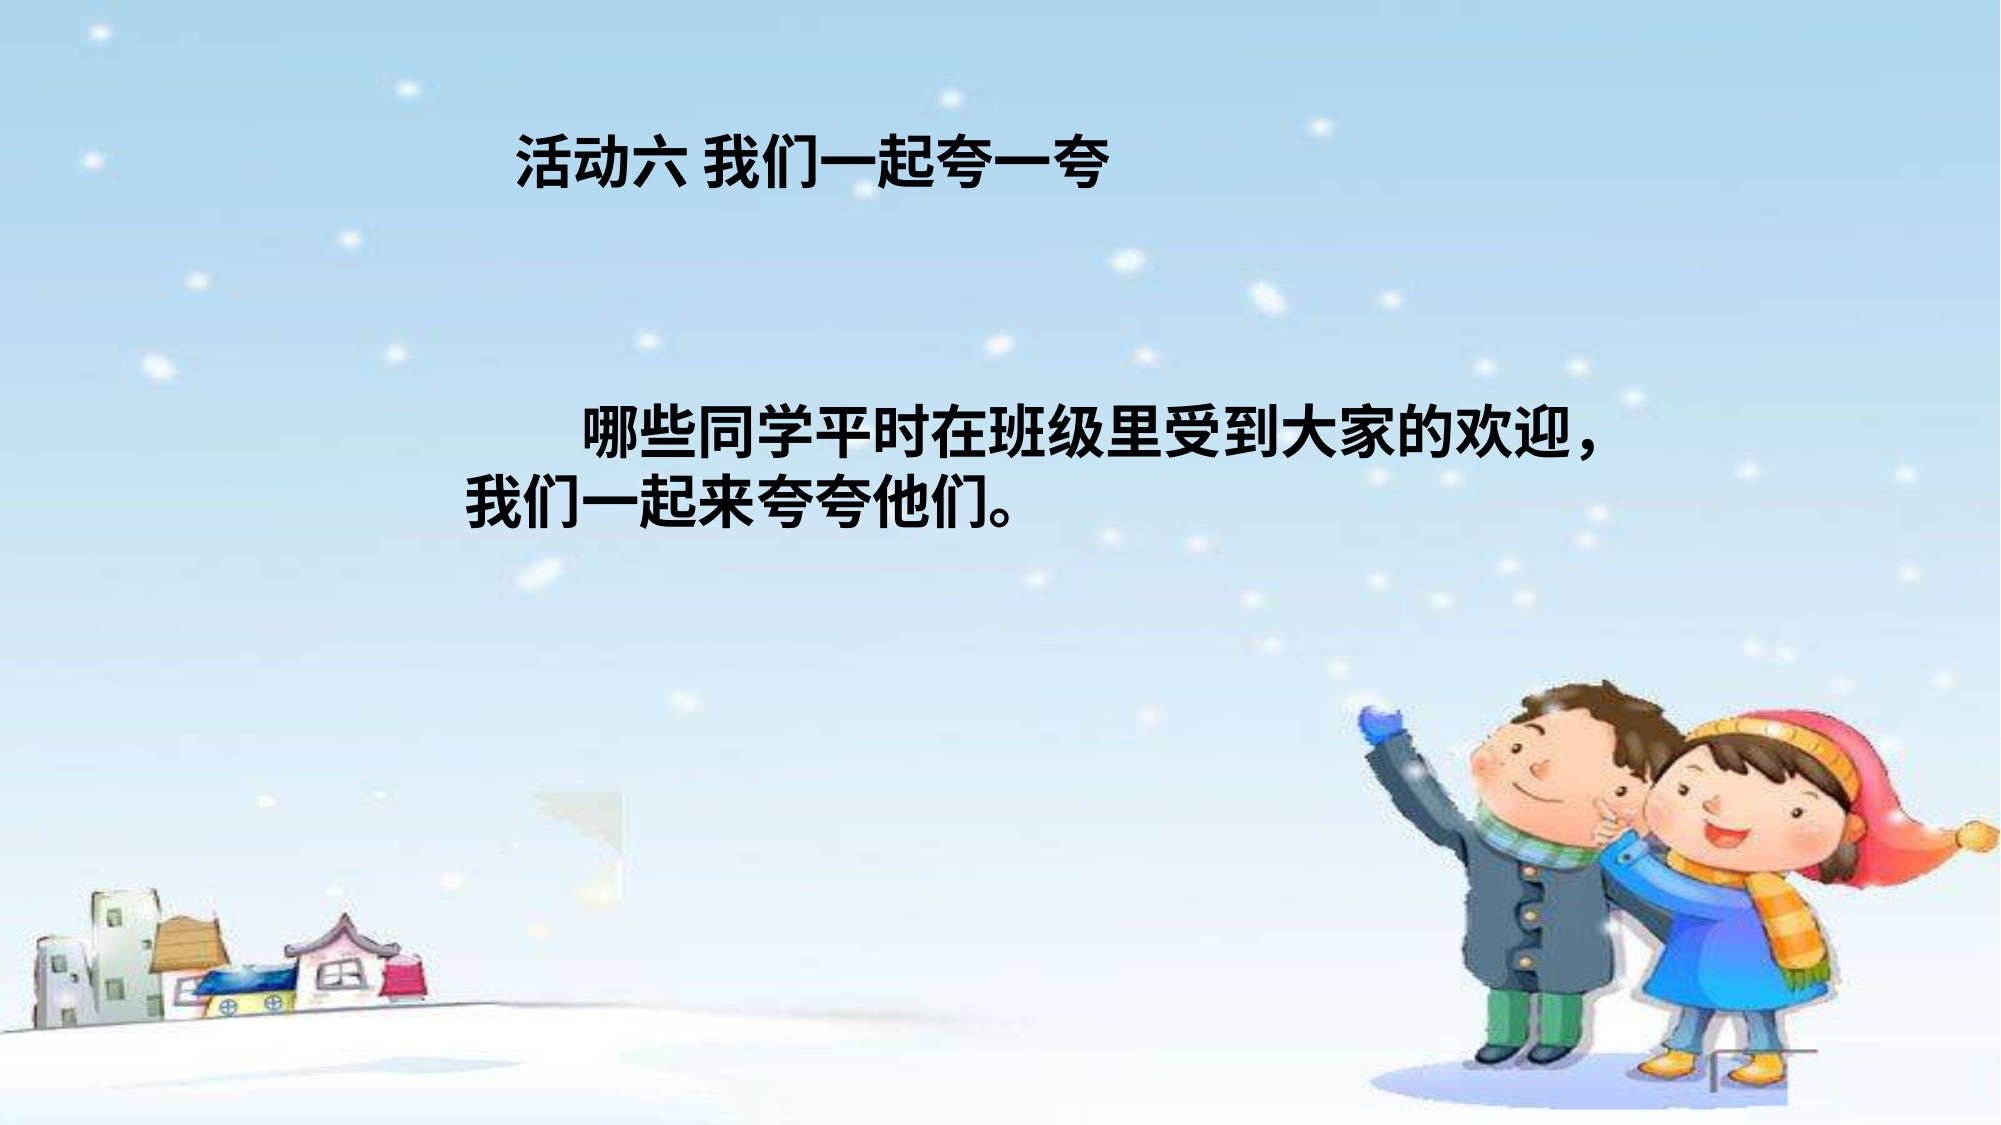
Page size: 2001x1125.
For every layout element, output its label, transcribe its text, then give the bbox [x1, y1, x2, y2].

text_box 活动六 我们一起夸一夸 [500, 117, 1288, 203]
picture [0, 0, 2001, 1125]
text_box 哪些同学平时在班级里受到大家的欢迎，我们一起来夸夸他们。 [449, 387, 1638, 543]
